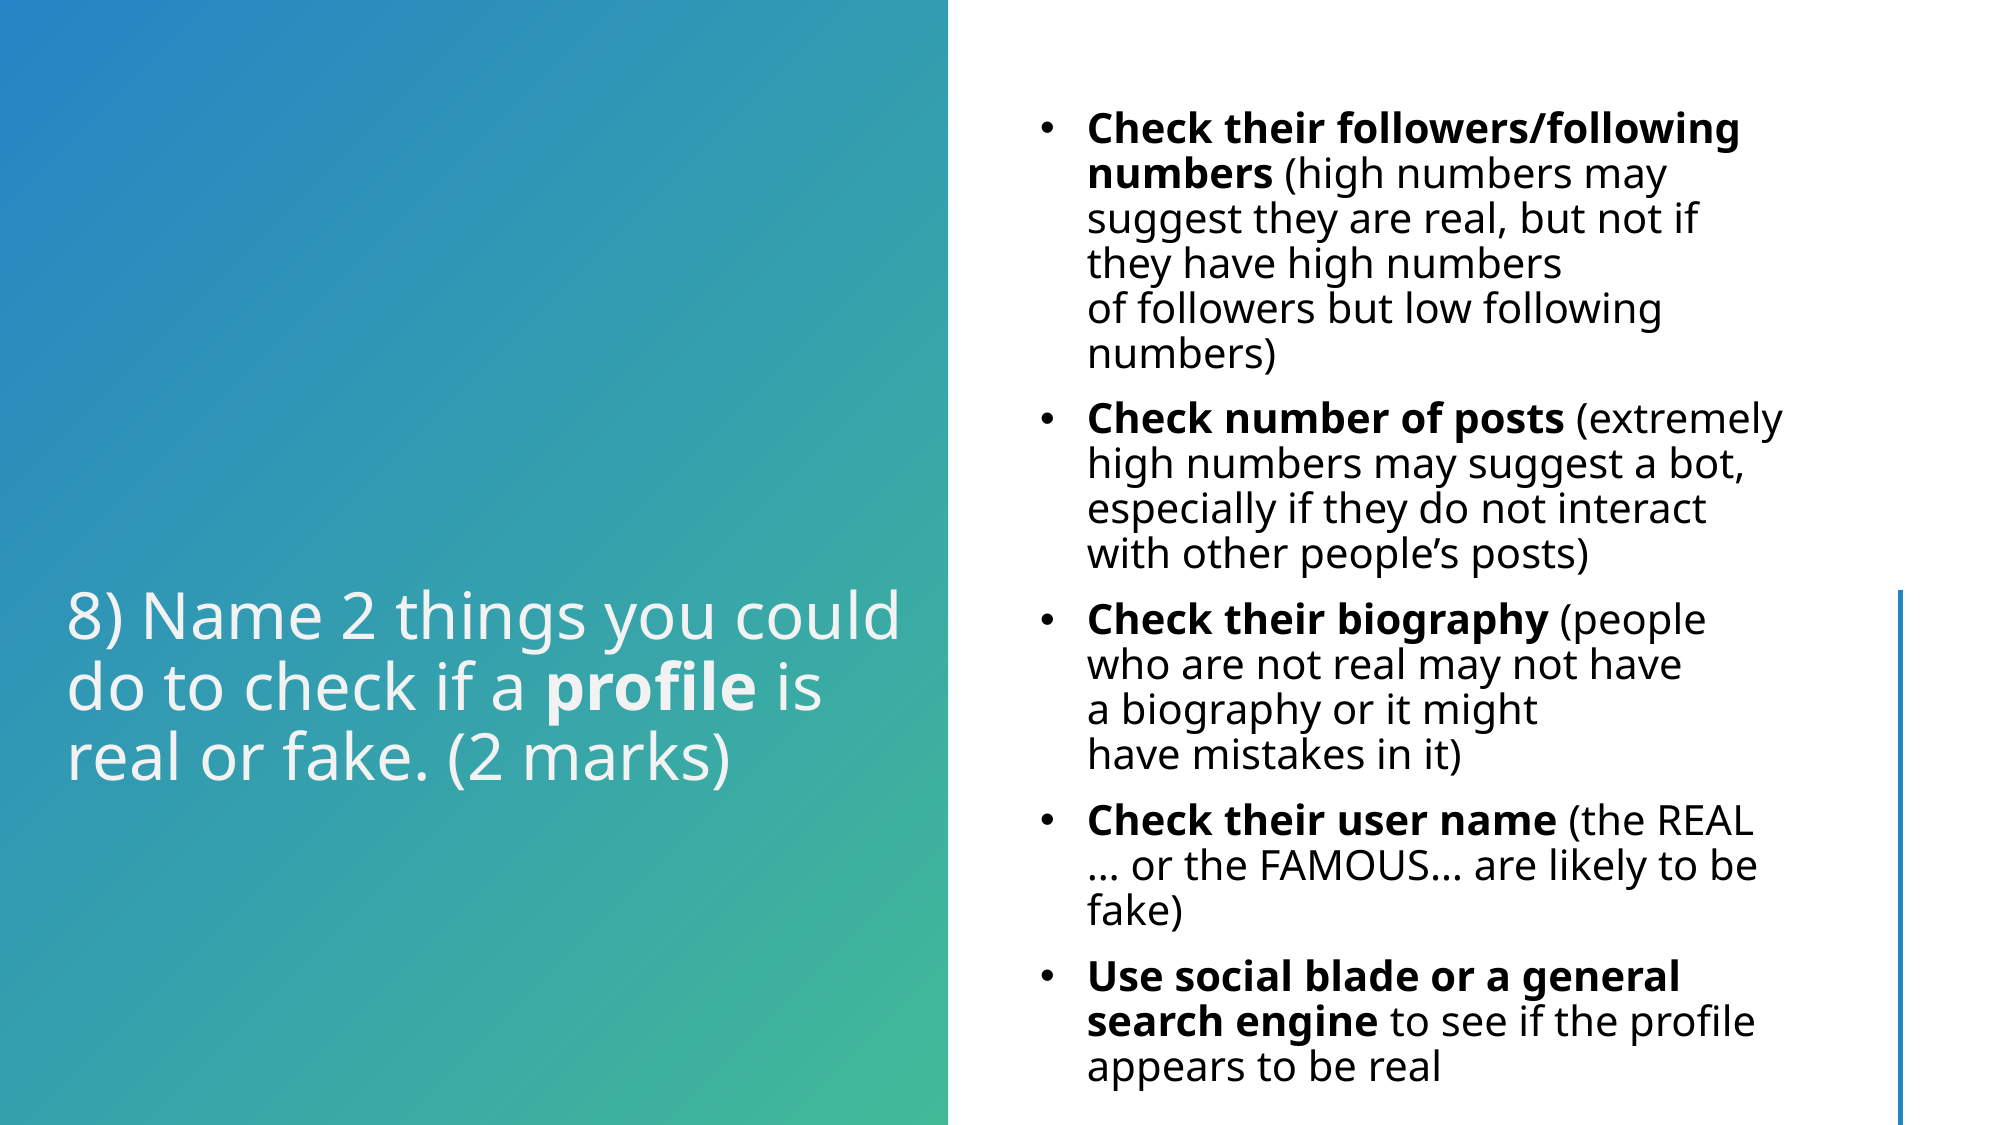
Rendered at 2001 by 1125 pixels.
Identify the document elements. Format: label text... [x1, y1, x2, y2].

text_box Check their followers/following numbers (high numbers may suggest they are real, but not if they have high numbers of followers but low following numbers) Check number of posts (extremely high numbers may suggest a bot, especially if they do not interact with other people’s posts) Check their biography (people who are not real may not have a biography or it might have mistakes in it) Check their user name (the REAL … or the FAMOUS… are likely to be fake) Use social blade or a general search engine to see if the profile appears to be real [1025, 99, 1802, 1098]
title 8) Name 2 things you could do to check if a profile is real or fake. (2 marks) [51, 520, 927, 803]
text_box [0, 0, 949, 1125]
text_box [949, 0, 2000, 1125]
